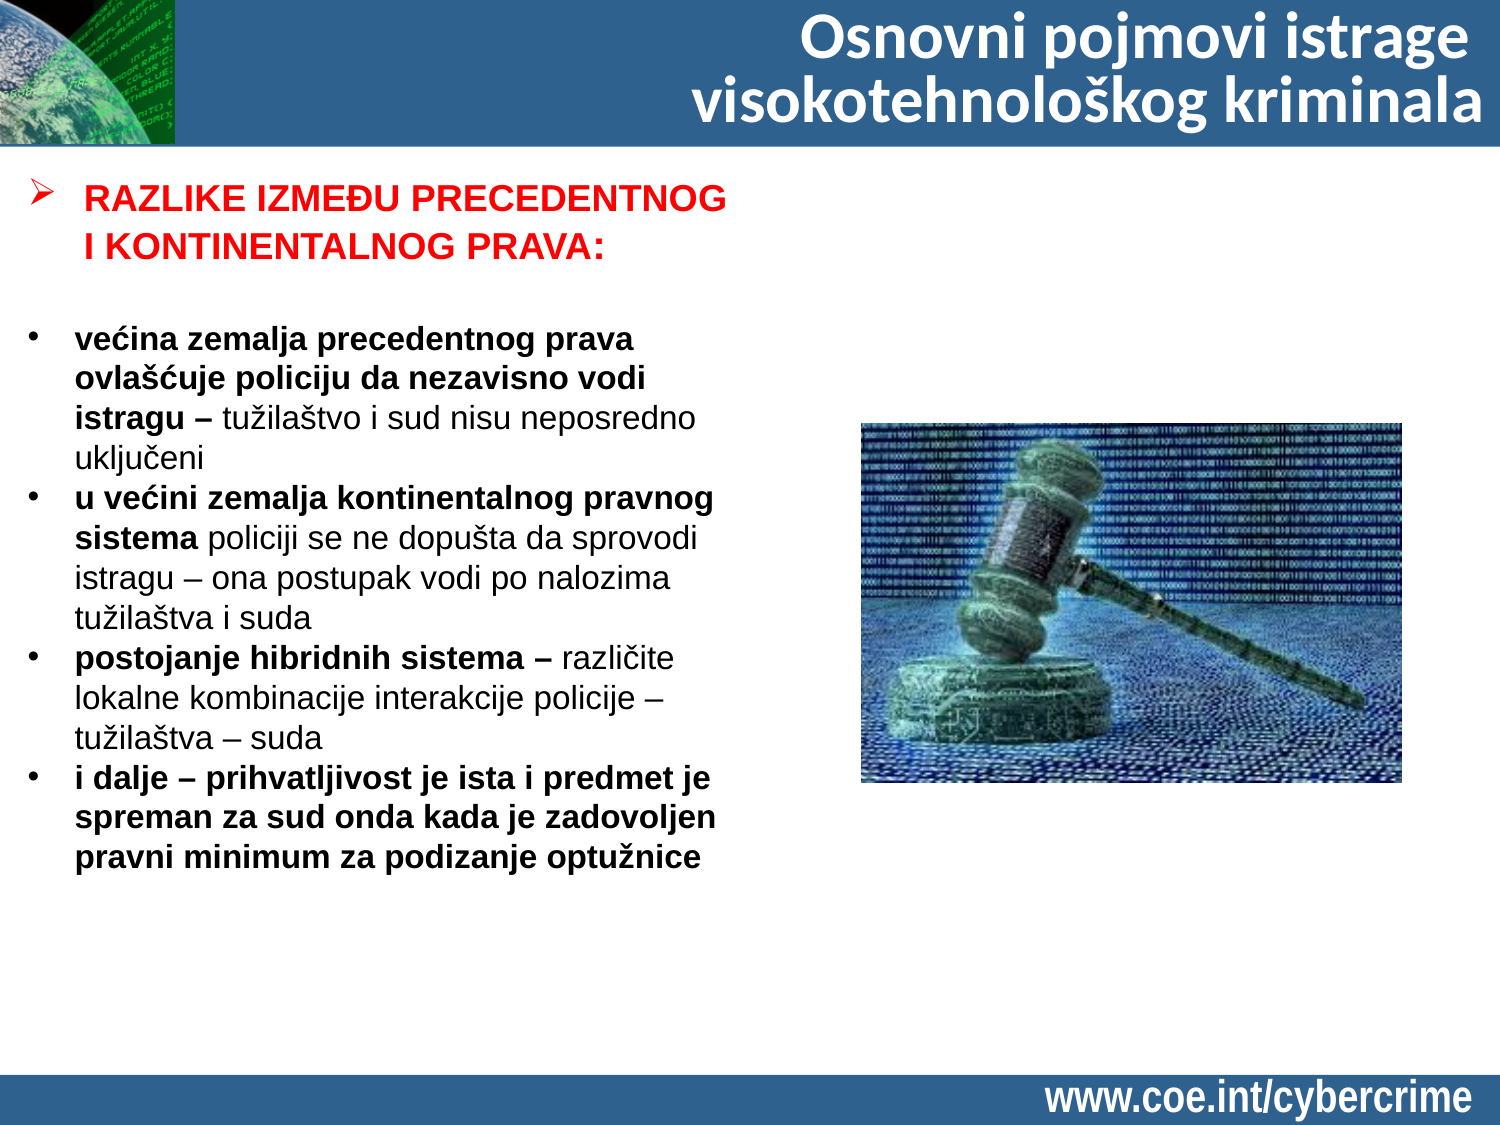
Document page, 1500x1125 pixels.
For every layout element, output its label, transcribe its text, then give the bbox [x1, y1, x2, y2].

text_box RAZLIKE IZMEĐU PRECEDENTNOG I KONTINENTALNOG PRAVA: većina zemalja precedentnog prava ovlašćuje policiju da nezavisno vodi istragu – tužilaštvo i sud nisu neposredno uključeni u većini zemalja kontinentalnog pravnog sistema policiji se ne dopušta da sprovodi istragu – ona postupak vodi po nalozima tužilaštva i suda postojanje hibridnih sistema – različite lokalne kombinacije interakcije policije – tužilaštva – suda i dalje – prihvatljivost je ista i predmet je spreman za sud onda kada je zadovoljen pravni minimum za podizanje optužnice [12, 166, 763, 883]
text_box [0, 1073, 1030, 1125]
picture [0, 0, 175, 144]
picture [861, 423, 1402, 783]
text_box www.coe.int/cybercrime [1030, 1059, 1500, 1125]
text_box Osnovni pojmovi istrage visokotehnološkog kriminala [177, 0, 1500, 149]
